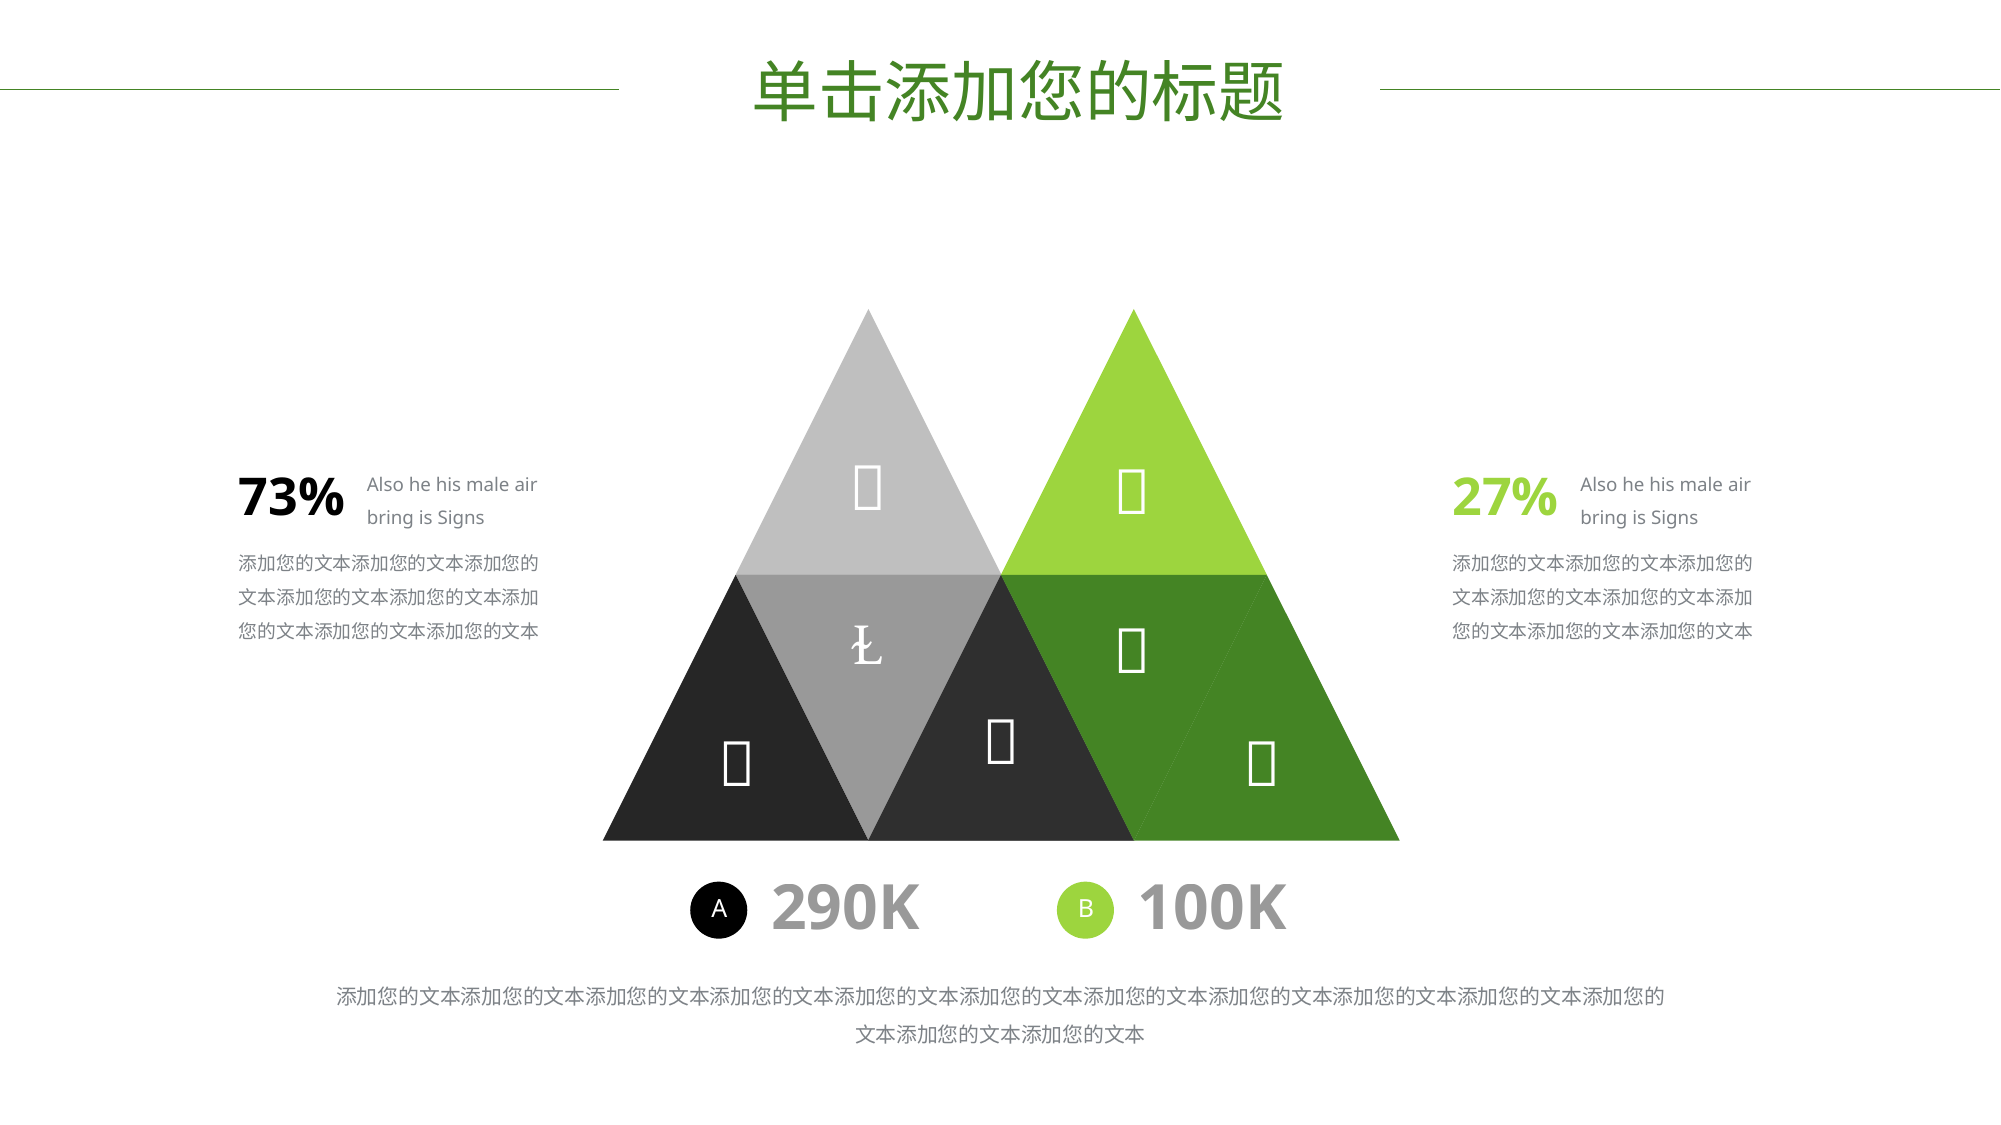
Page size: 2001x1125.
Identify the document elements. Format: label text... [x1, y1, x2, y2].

text_box 添加您的文本添加您的文本添加您的文本添加您的文本添加您的文本添加您的文本添加您的文本添加您的文本 [1437, 533, 1772, 650]
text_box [594, 308, 860, 841]
text_box 单击添加您的标题 [669, 42, 1368, 138]
text_box [1063, 930, 1108, 940]
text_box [860, 308, 1408, 841]
text_box 添加您的文本添加您的文本添加您的文本添加您的文本添加您的文本添加您的文本添加您的文本添加您的文本添加您的文本添加您的文本添加您的文本添加您的文本添加您的文本 [319, 964, 1681, 1054]
text_box [703, 880, 735, 885]
text_box A [692, 885, 746, 930]
text_box [696, 930, 741, 940]
text_box [1070, 880, 1101, 885]
text_box B [1059, 885, 1113, 930]
text_box 100K [1123, 859, 1341, 950]
text_box [1055, 897, 1059, 924]
text_box 290K [756, 859, 974, 950]
text_box 添加您的文本添加您的文本添加您的文本添加您的文本添加您的文本添加您的文本添加您的文本添加您的文本 [224, 533, 558, 650]
text_box Also he his male air bring is Signs [352, 453, 558, 536]
text_box Also he his male air bring is Signs [1565, 453, 1771, 536]
text_box 73% [224, 455, 352, 533]
text_box 27% [1437, 455, 1565, 533]
